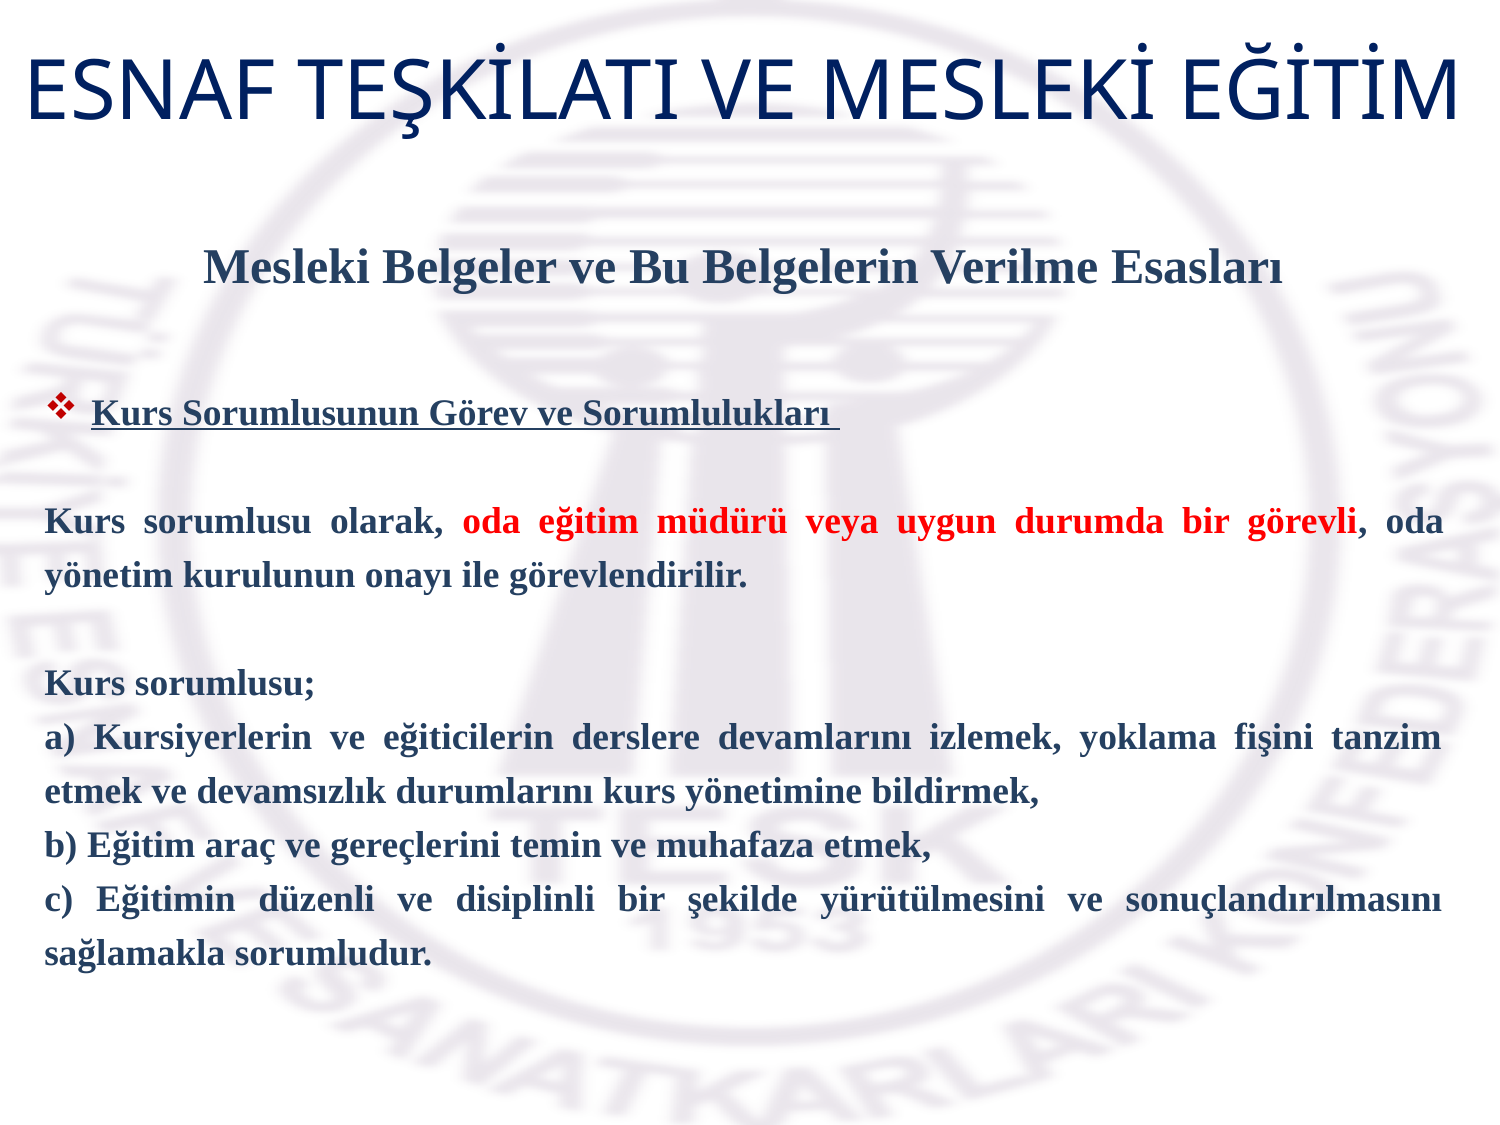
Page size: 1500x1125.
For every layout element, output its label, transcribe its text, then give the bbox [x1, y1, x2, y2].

text_box ESNAF TEŞKİLATI VE MESLEKİ EĞİTİM [0, 0, 1495, 173]
text_box Mesleki Belgeler ve Bu Belgelerin Verilme Esasları Kurs Sorumlusunun Görev ve Sorumlulukları Kurs sorumlusu olarak, oda eğitim müdürü veya uygun durumda bir görevli, oda yönetim kurulunun onayı ile görevlendirilir. Kurs sorumlusu; a) Kursiyerlerin ve eğiticilerin derslere devamlarını izlemek, yoklama fişini tanzim etmek ve devamsızlık durumlarını kurs yönetimine bildirmek, b) Eğitim araç ve gereçlerini temin ve muhafaza etmek, c) Eğitimin düzenli ve disiplinli bir şekilde yürütülmesini ve sonuçlandırılmasını sağlamakla sorumludur. [29, 196, 1459, 983]
